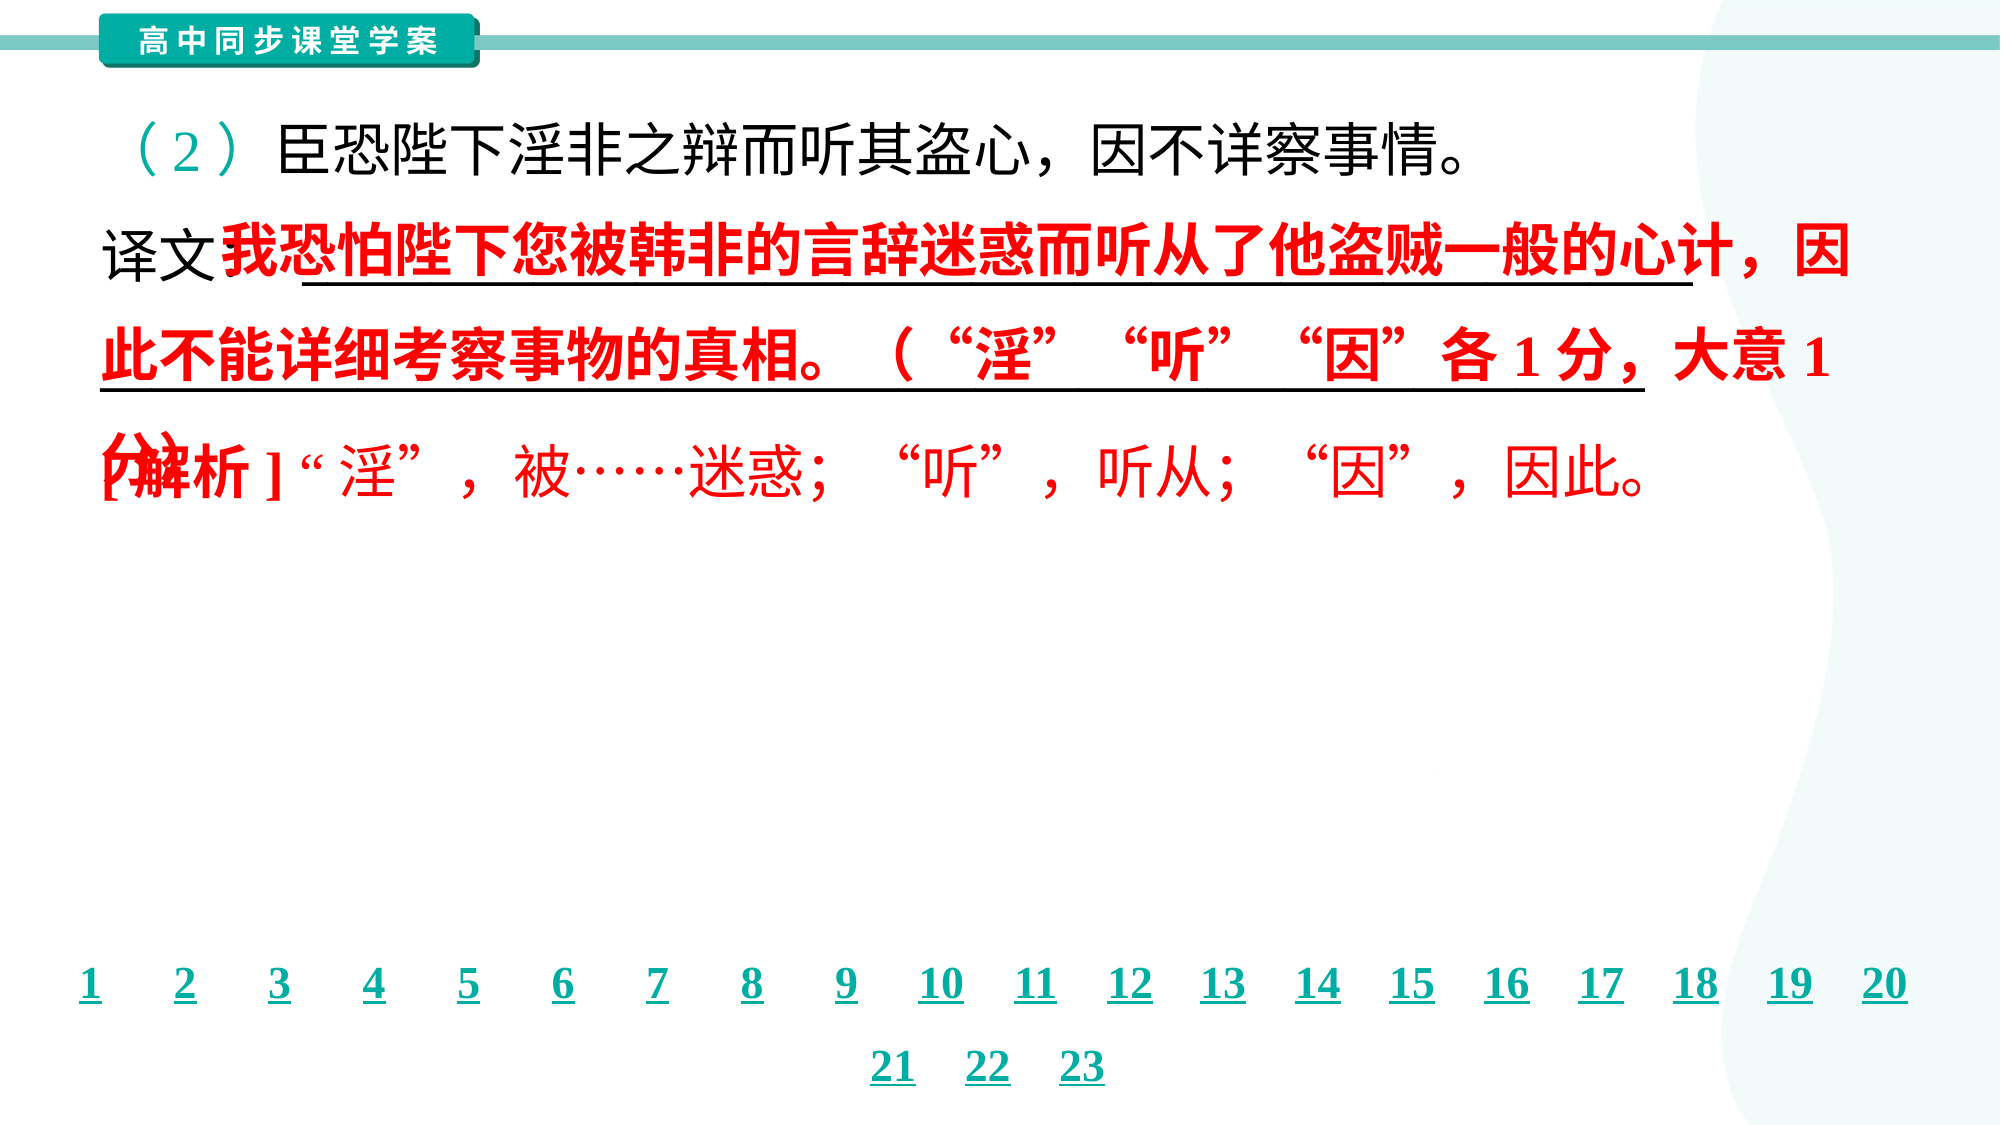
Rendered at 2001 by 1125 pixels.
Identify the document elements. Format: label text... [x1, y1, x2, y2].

text_box 我恐怕陛下您被韩非的言辞迷惑而听从了他盗贼一般的心计，因此不能详细考察事物的真相。（“淫”“听”“因”各1分，大意1分） [100, 177, 1899, 388]
picture [0, 0, 2000, 1125]
text_box [解析] “淫”，被……迷惑；“听”，听从；“因”，因此。 [100, 402, 1899, 505]
text_box （2）臣恐陛下淫非之辩而听其盗心，因不详察事情。 译文： ______________________________________________________ ____________________________________________________________ [100, 76, 1899, 177]
text_box （2）臣恐陛下淫非之辩而听其盗心，因不详察事情。 译文： ______________________________________________________ ____________________________________________________________ [100, 388, 1899, 396]
